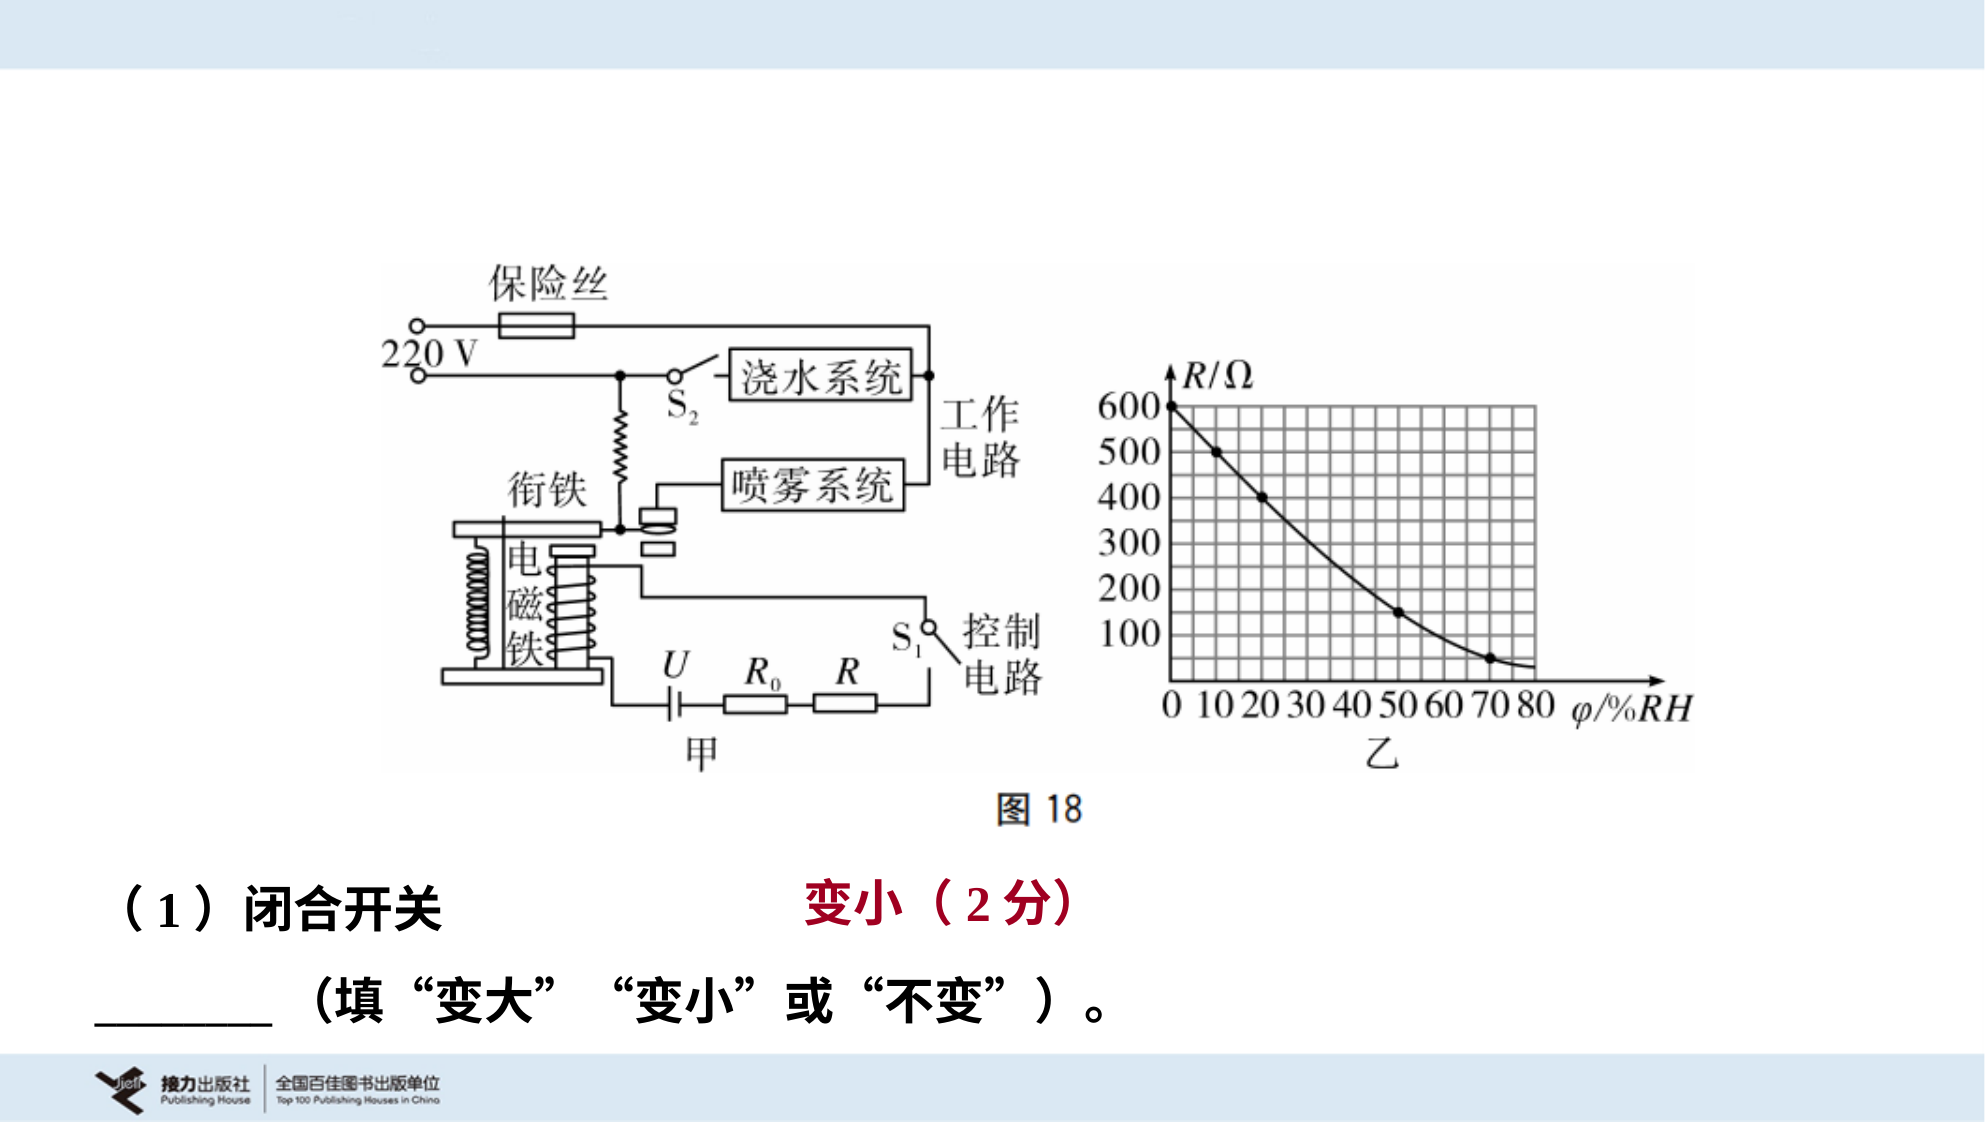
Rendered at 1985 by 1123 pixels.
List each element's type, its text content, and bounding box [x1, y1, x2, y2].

text_box 变小（2分） [94, 841, 1891, 1022]
picture [0, 0, 1985, 1122]
